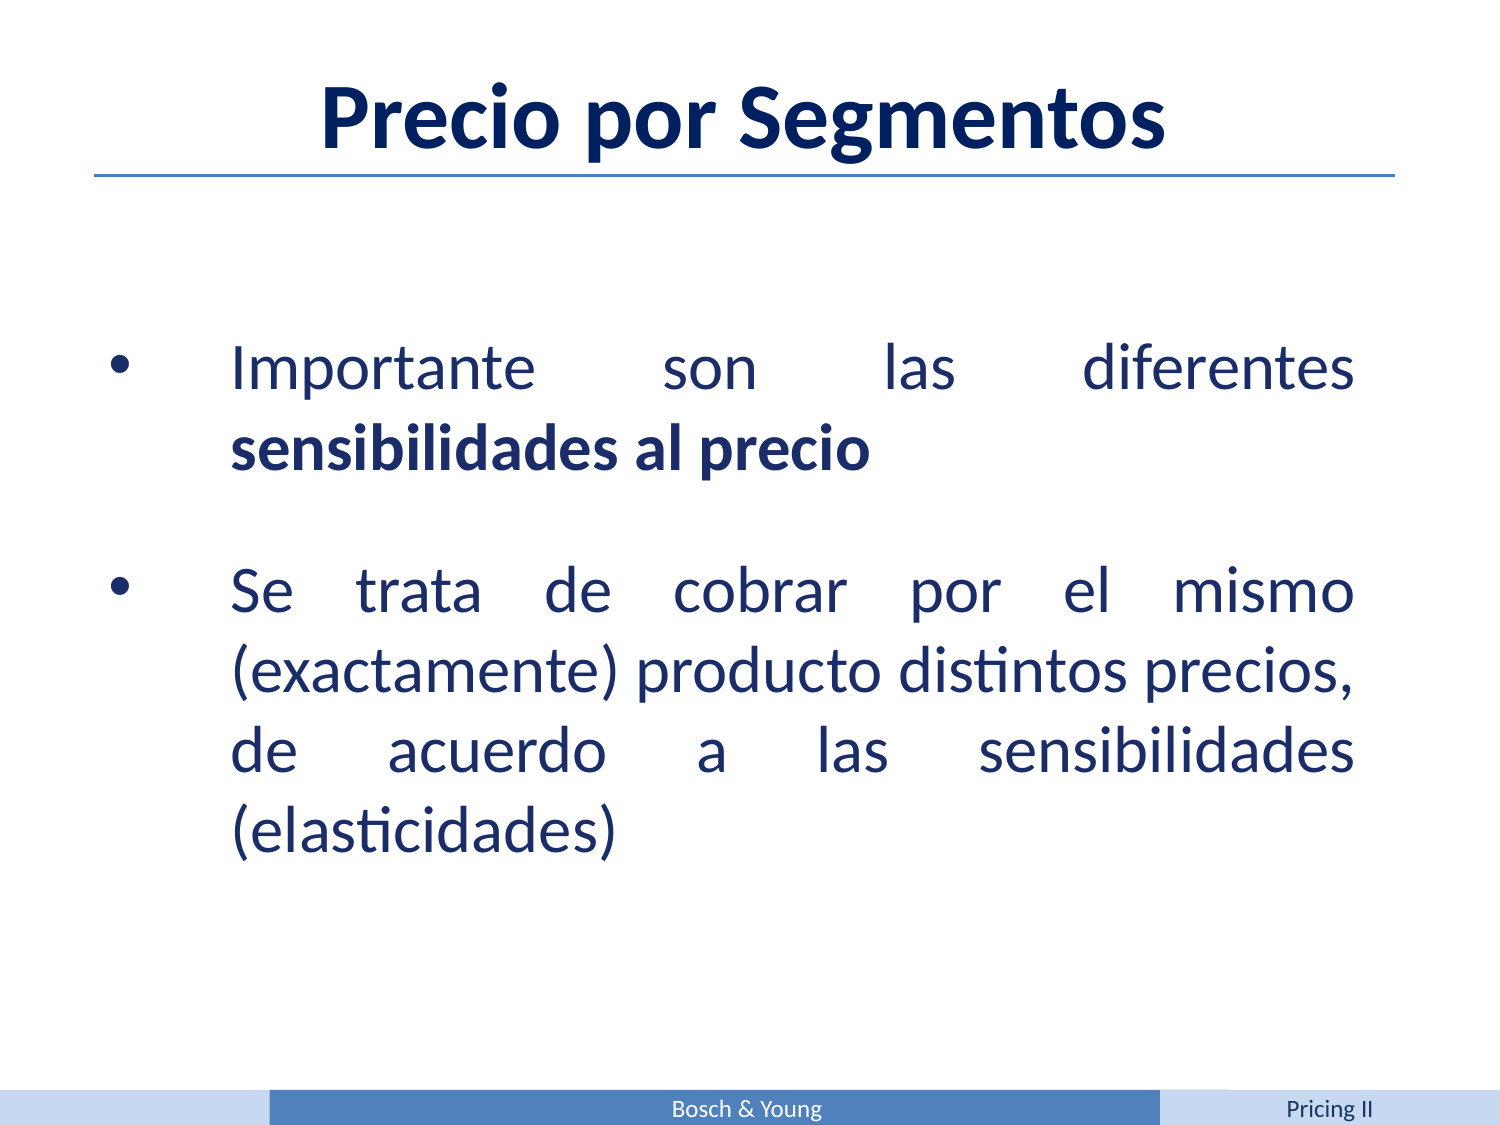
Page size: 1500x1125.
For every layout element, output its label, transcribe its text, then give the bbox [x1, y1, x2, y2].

text_box Pricing II [1158, 1088, 1500, 1125]
text_box Bosch & Young [272, 1088, 1158, 1125]
text_box Precio por Segmentos [58, 46, 1430, 175]
text_box Importante son las diferentes sensibilidades al precio Se trata de cobrar por el mismo (exactamente) producto distintos precios, de acuerdo a las sensibilidades (elasticidades) [93, 315, 1371, 873]
text_box [0, 1088, 272, 1125]
